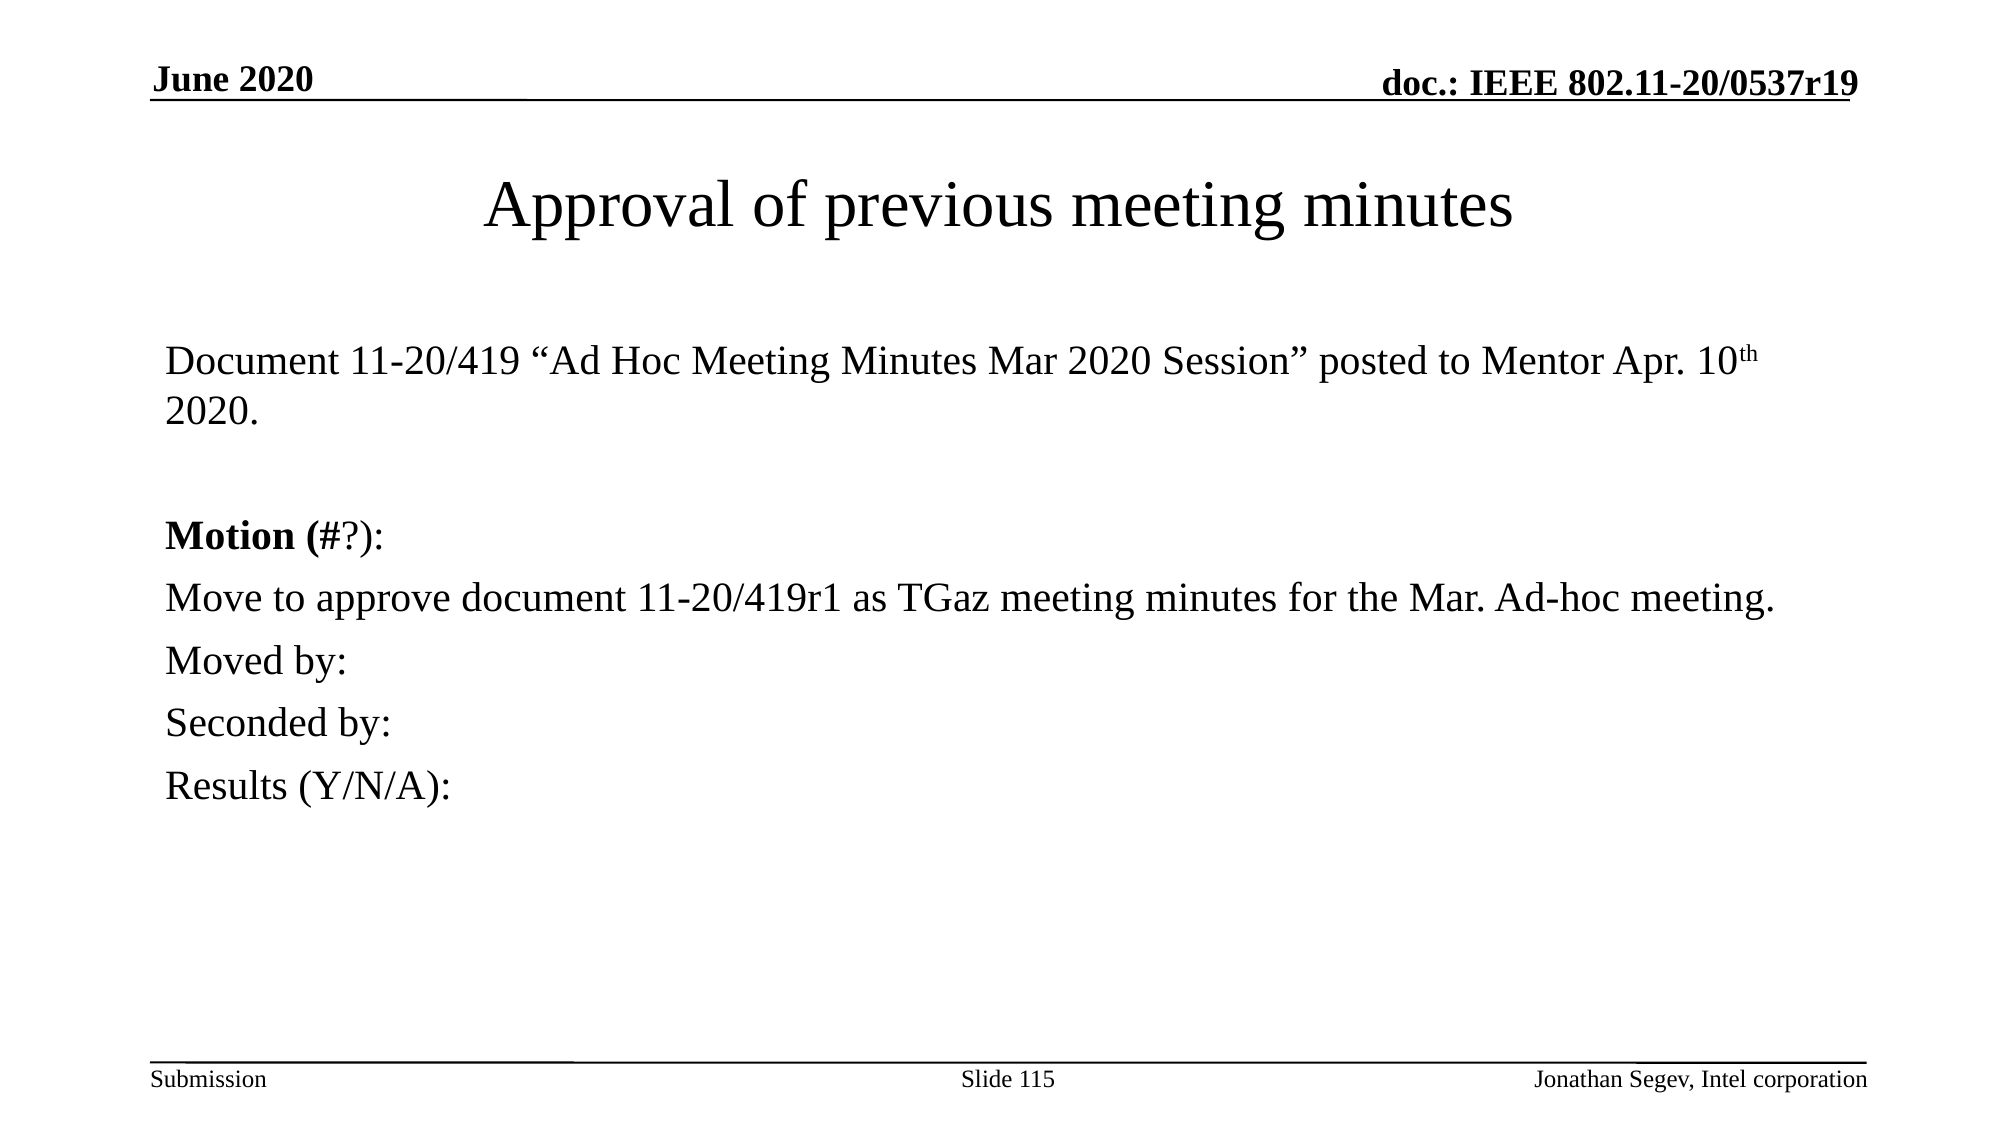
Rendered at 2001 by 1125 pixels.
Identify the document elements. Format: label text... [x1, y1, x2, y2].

list Document 11-20/419 “Ad Hoc Meeting Minutes Mar 2020 Session” posted to Mentor Apr. 10th 2020. Motion (#?): Move to approve document 11-20/419r1 as TGaz meeting minutes for the Mar. Ad-hoc meeting. Moved by: Seconded by: Results (Y/N/A): [149, 324, 1850, 1000]
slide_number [152, 54, 563, 100]
footer Jonathan Segev, Intel corporation [1171, 1061, 1869, 1093]
title Approval of previous meeting minutes [149, 112, 1850, 288]
slide_number Slide 115 [950, 1061, 1067, 1123]
